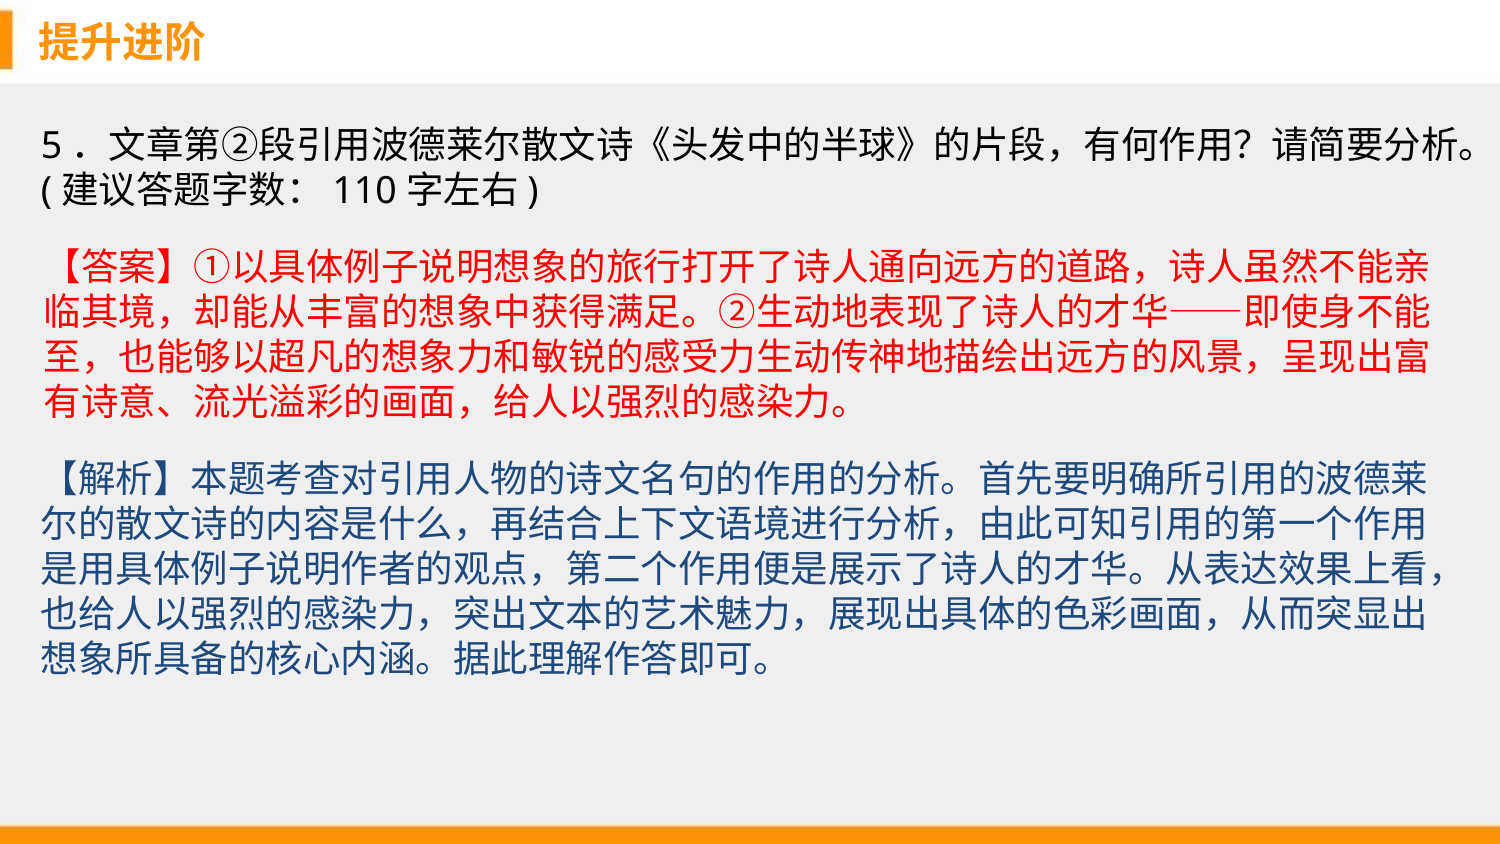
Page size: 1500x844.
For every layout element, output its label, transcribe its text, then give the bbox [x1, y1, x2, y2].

picture [0, 0, 1500, 844]
text_box 5．文章第②段引用波德莱尔散文诗《头发中的半球》的片段，有何作用？请简要分析。(建议答题字数：110字左右) [25, 113, 1480, 299]
text_box 【解析】本题考查对引用人物的诗文名句的作用的分析。首先要明确所引用的波德莱尔的散文诗的内容是什么，再结合上下文语境进行分析，由此可知引用的第一个作用是用具体例子说明作者的观点，第二个作用便是展示了诗人的才华。从表达效果上看，也给人以强烈的感染力，突出文本的艺术魅力，展现出具体的色彩画面，从而突显出想象所具备的核心内涵。据此理解作答即可。 [26, 447, 1458, 688]
text_box 【答案】①以具体例子说明想象的旅行打开了诗人通向远方的道路，诗人虽然不能亲临其境，却能从丰富的想象中获得满足。②生动地表现了诗人的才华——即使身不能至，也能够以超凡的想象力和敏锐的感受力生动传神地描绘出远方的风景，呈现出富有诗意、流光溢彩的画面，给人以强烈的感染力。 [28, 235, 1480, 476]
text_box 提升进阶 [23, 1, 804, 81]
